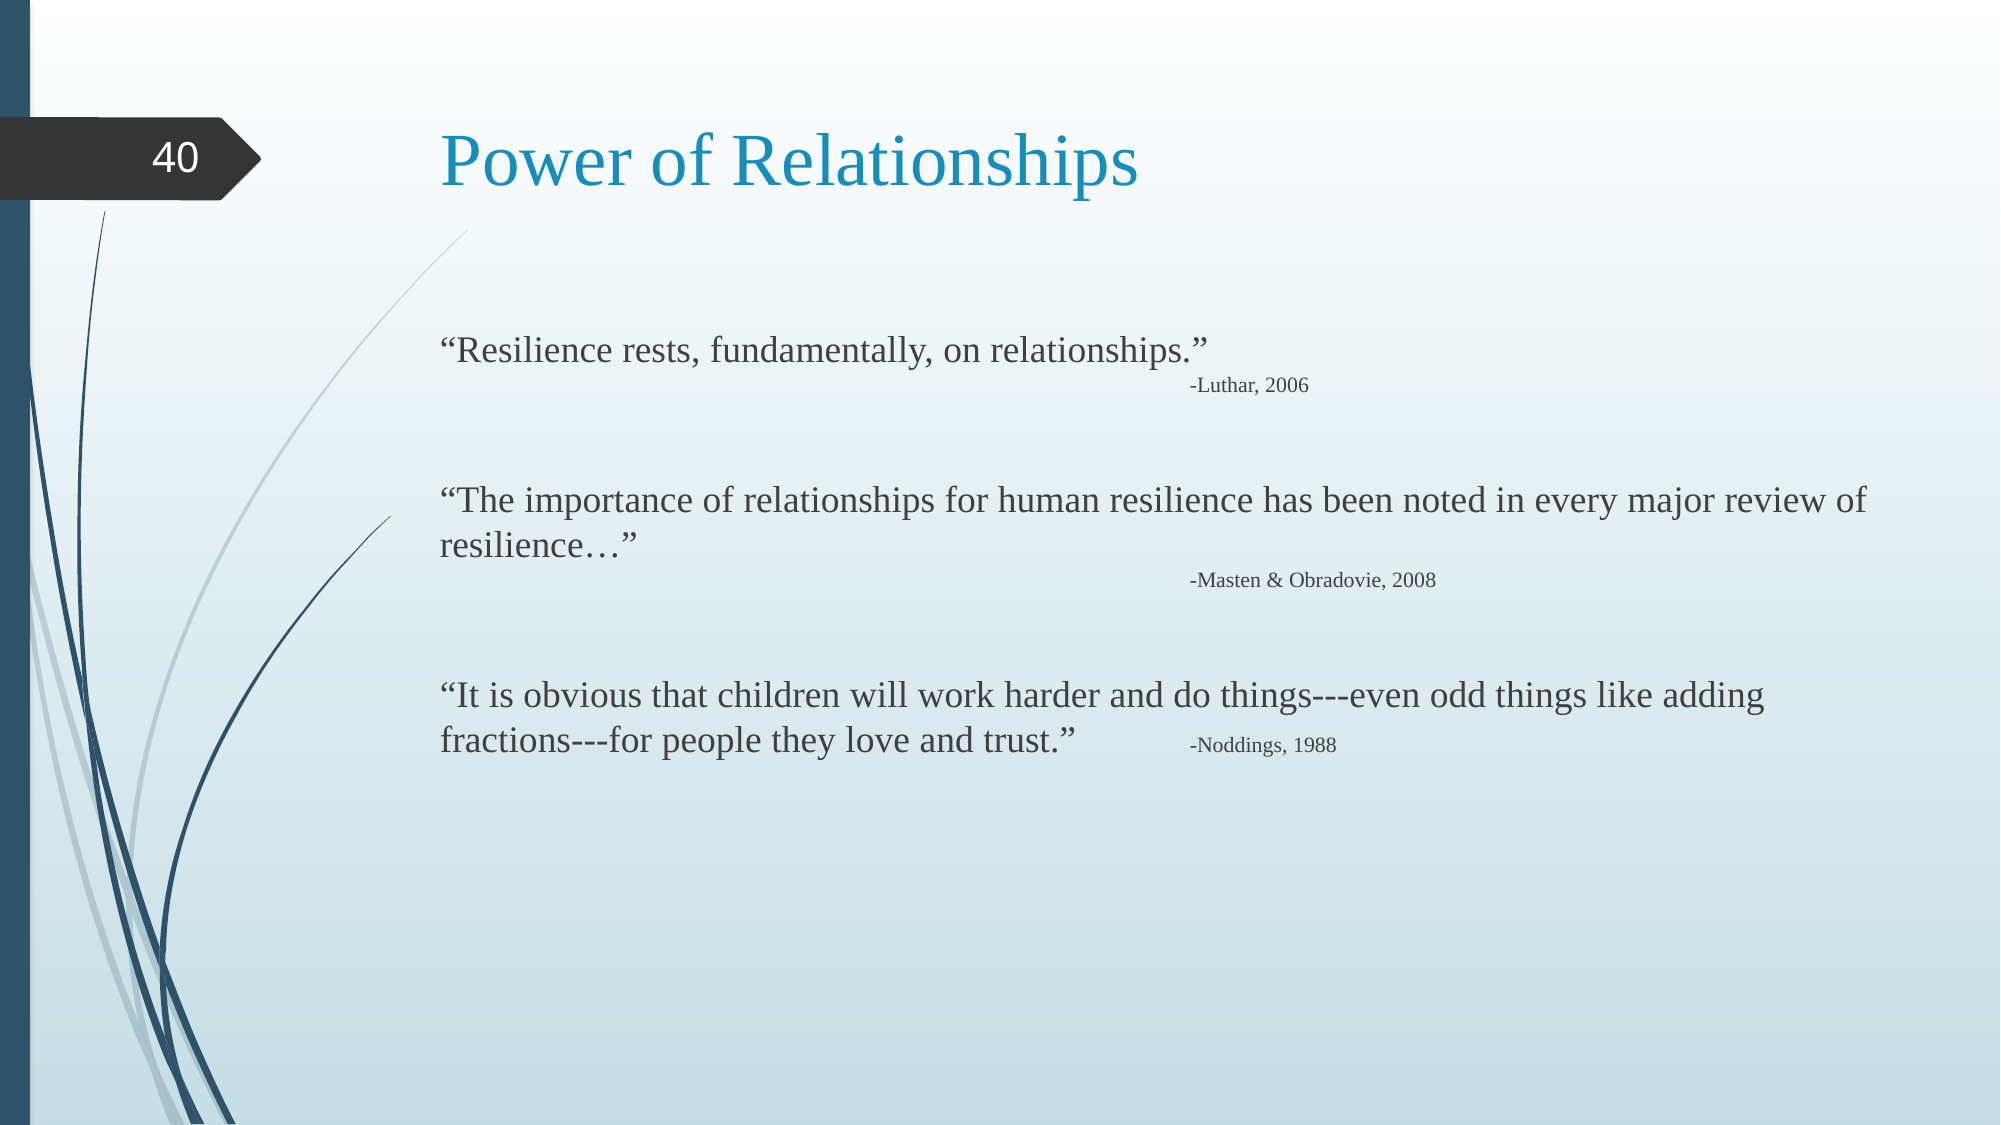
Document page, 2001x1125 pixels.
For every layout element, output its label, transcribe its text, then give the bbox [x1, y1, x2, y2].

list “Resilience rests, fundamentally, on relationships.” -Luthar, 2006 “The importance of relationships for human resilience has been noted in every major review of resilience…” -Masten & Obradovie, 2008 “It is obvious that children will work harder and do things---even odd things like adding fractions---for people they love and trust.” -Noddings, 1988 [424, 272, 1888, 970]
slide_number 40 [87, 129, 216, 190]
title Power of Relationships [425, 102, 1888, 272]
